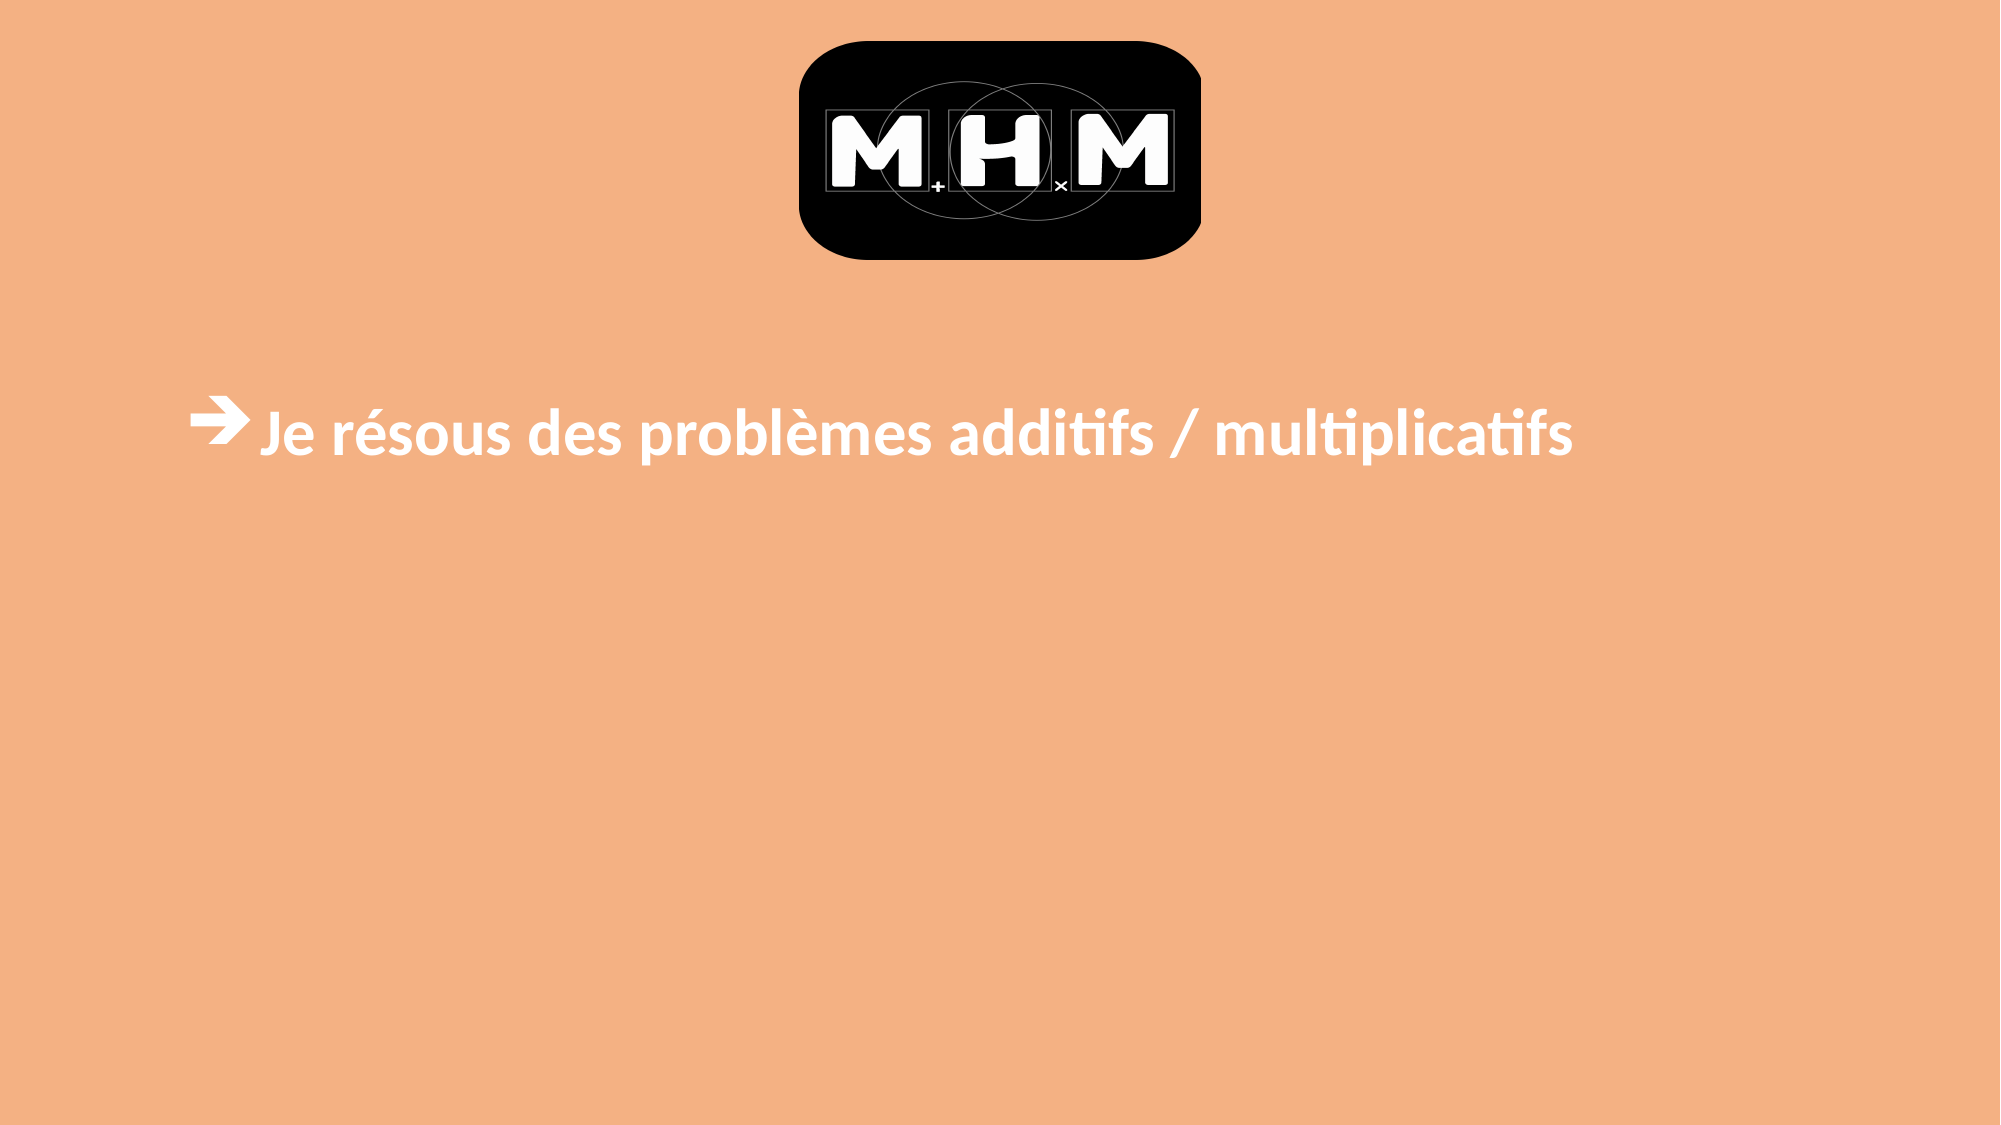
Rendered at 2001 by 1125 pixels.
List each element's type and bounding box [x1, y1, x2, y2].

text_box [0, 0, 2000, 1125]
